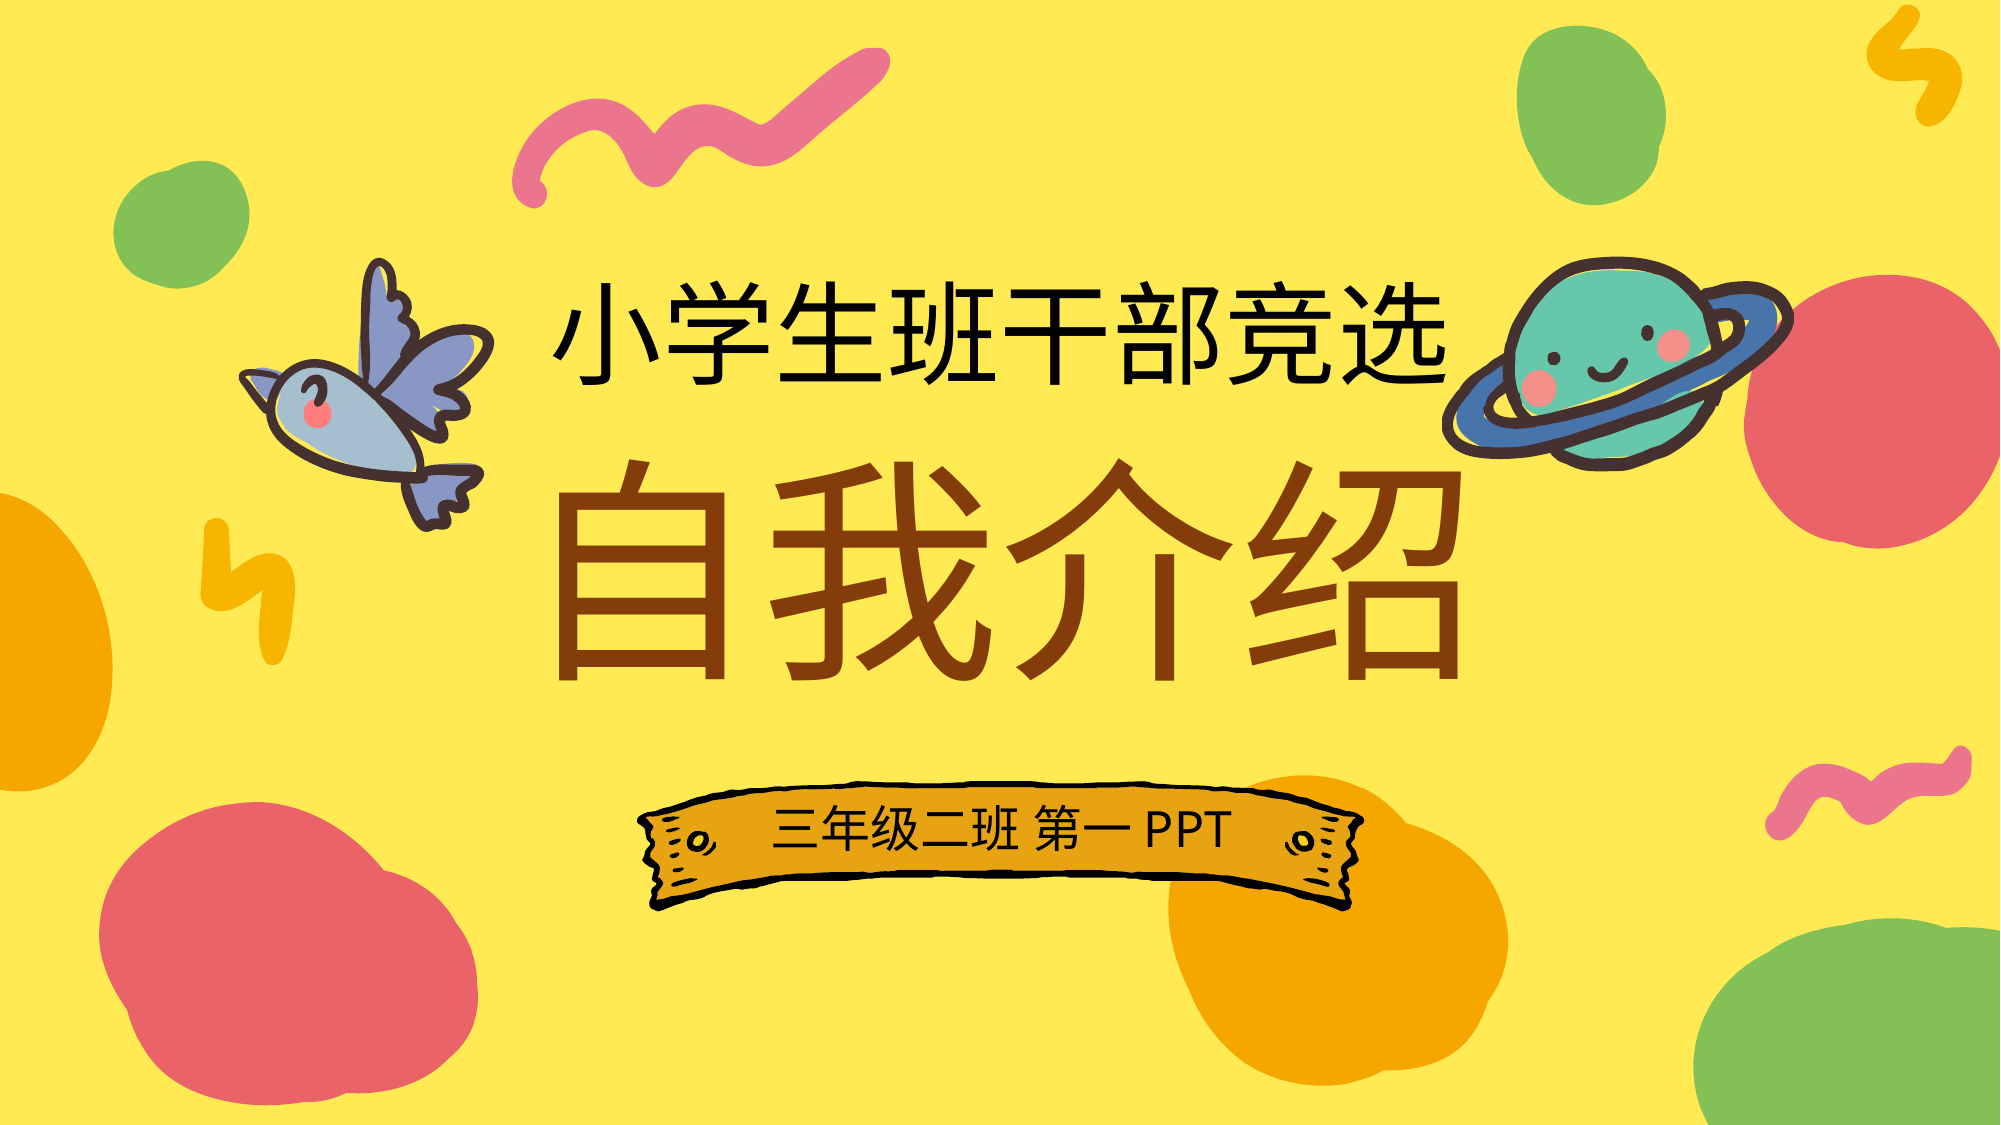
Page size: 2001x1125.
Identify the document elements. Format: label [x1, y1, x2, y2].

picture [0, 0, 2000, 1125]
text_box [635, 781, 1365, 912]
